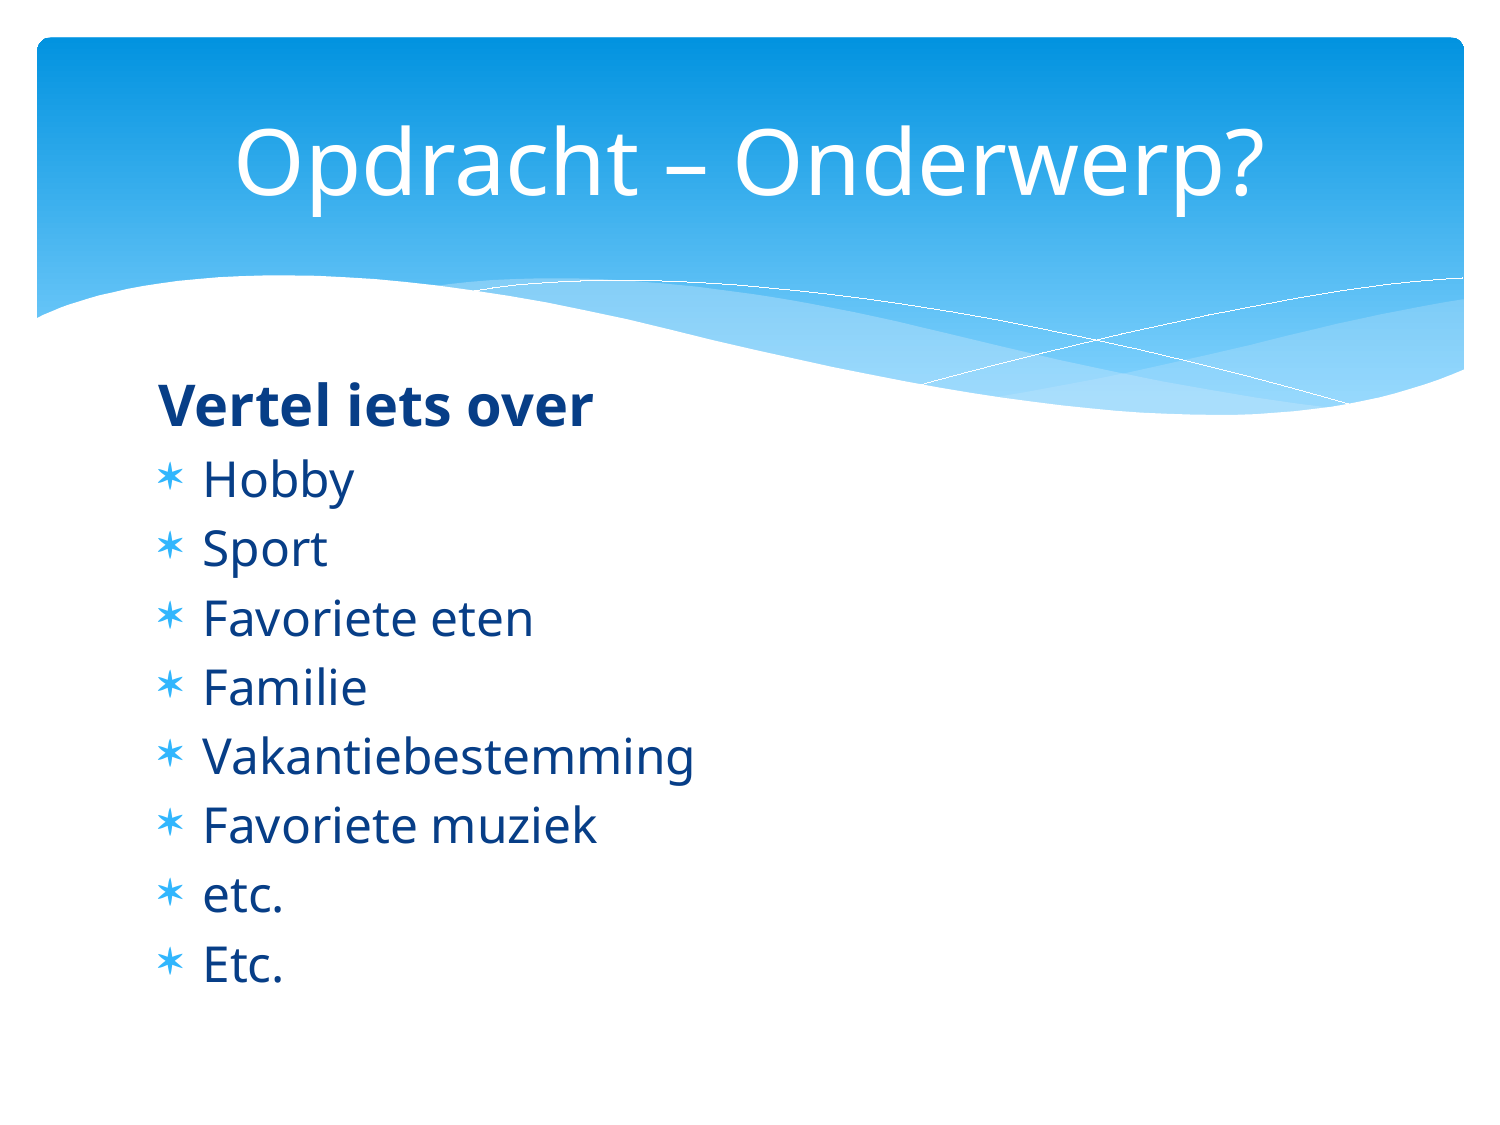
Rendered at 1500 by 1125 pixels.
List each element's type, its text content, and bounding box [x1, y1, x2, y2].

list Vertel iets over Hobby Sport Favoriete eten Familie Vakantiebestemming Favoriete muziek etc. Etc. [143, 361, 1359, 1005]
title Opdracht – Onderwerp? [75, 55, 1425, 261]
